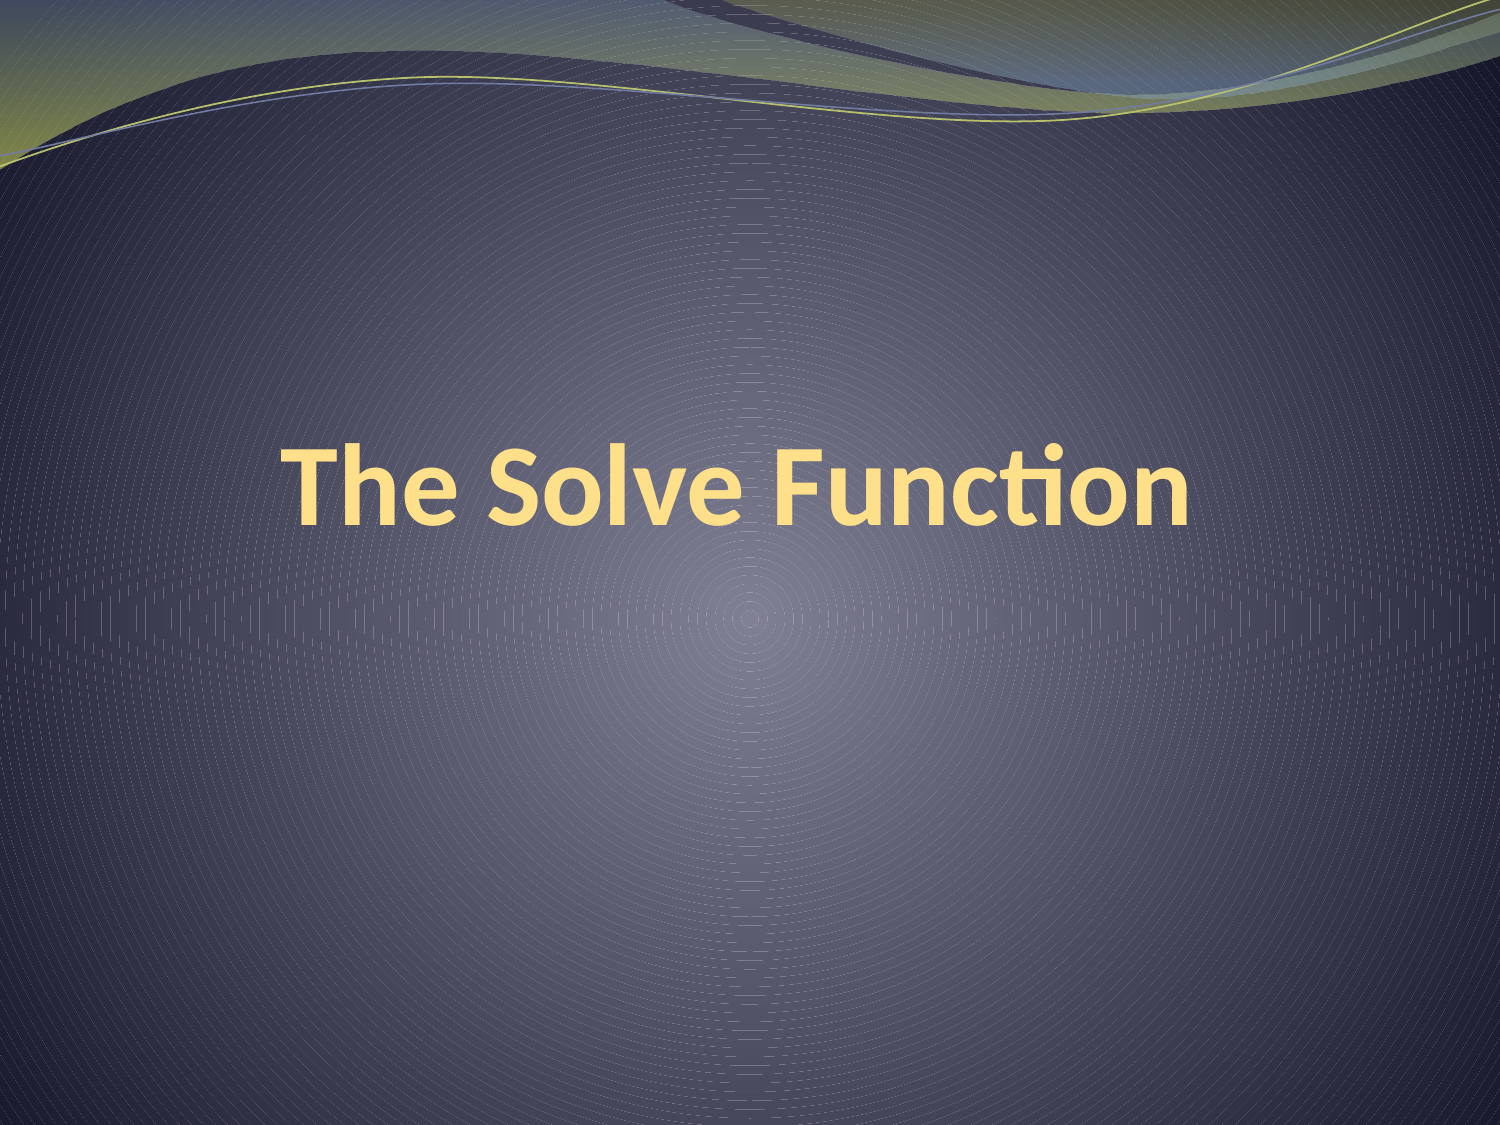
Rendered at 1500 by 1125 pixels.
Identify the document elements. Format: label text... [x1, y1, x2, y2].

title The Solve Function [99, 324, 1375, 549]
